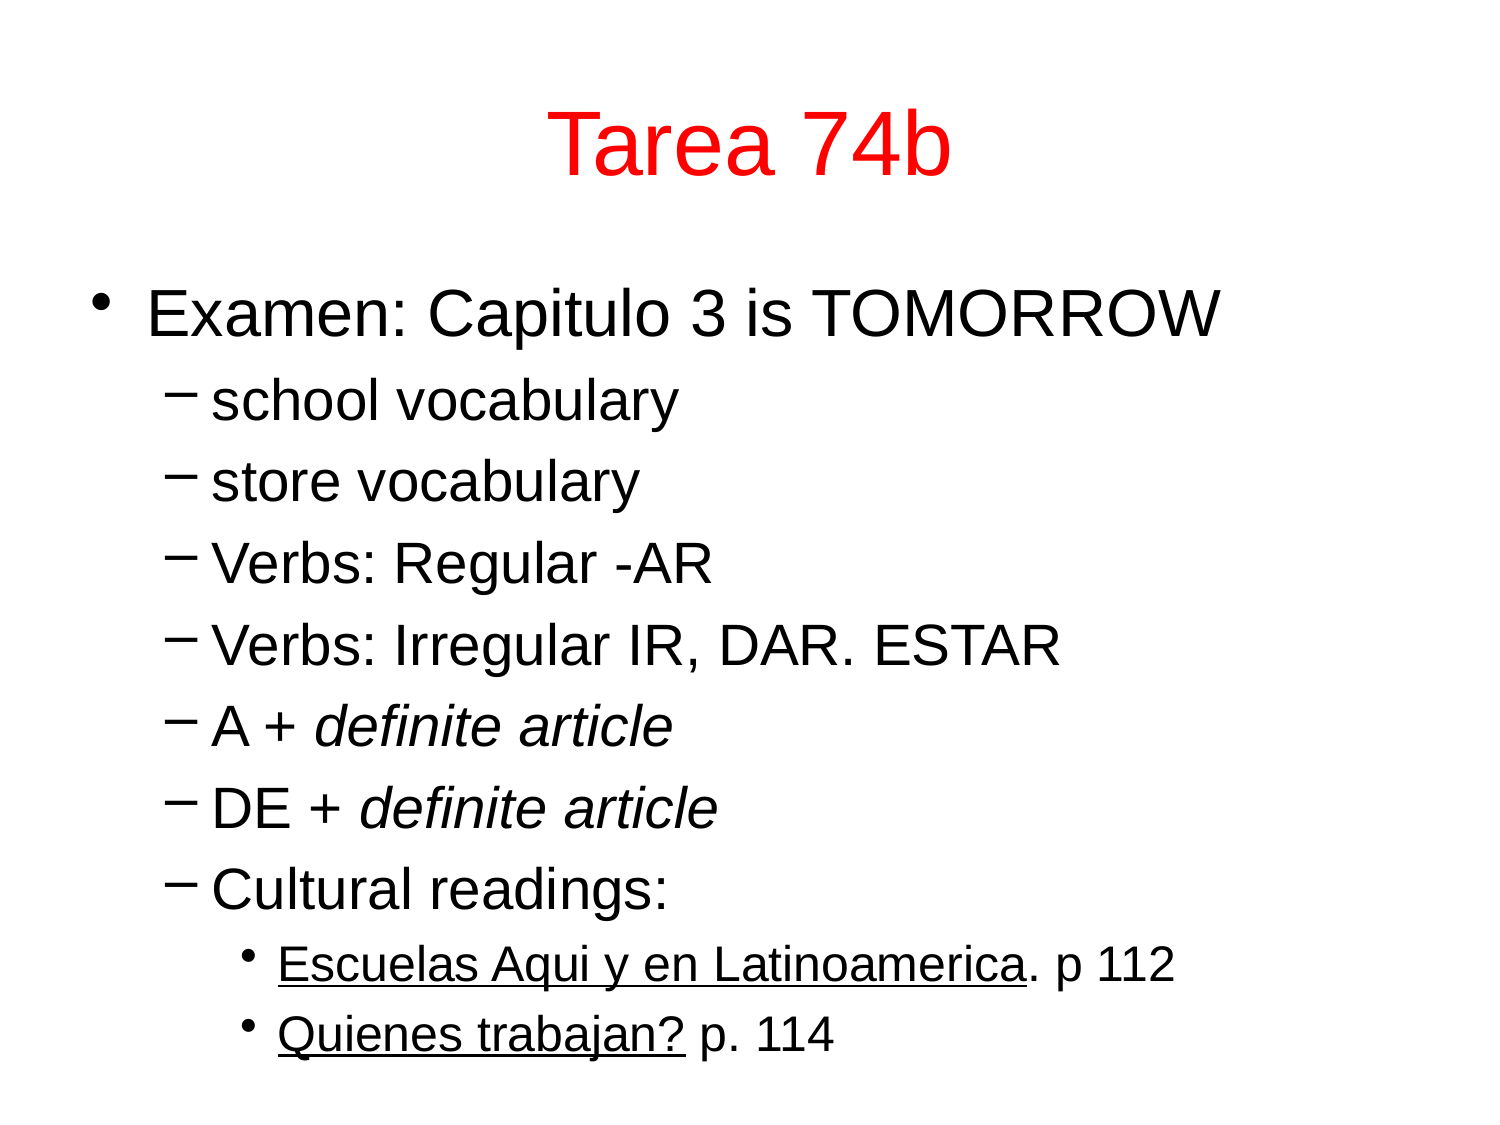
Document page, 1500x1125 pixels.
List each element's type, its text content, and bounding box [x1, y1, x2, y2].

title Tarea 74b [75, 45, 1425, 233]
list Examen: Capitulo 3 is TOMORROW school vocabulary store vocabulary Verbs: Regular -AR Verbs: Irregular IR, DAR. ESTAR A + definite article DE + definite article Cultural readings: Escuelas Aqui y en Latinoamerica. p 112 Quienes trabajan? p. 114 [75, 262, 1425, 1005]
